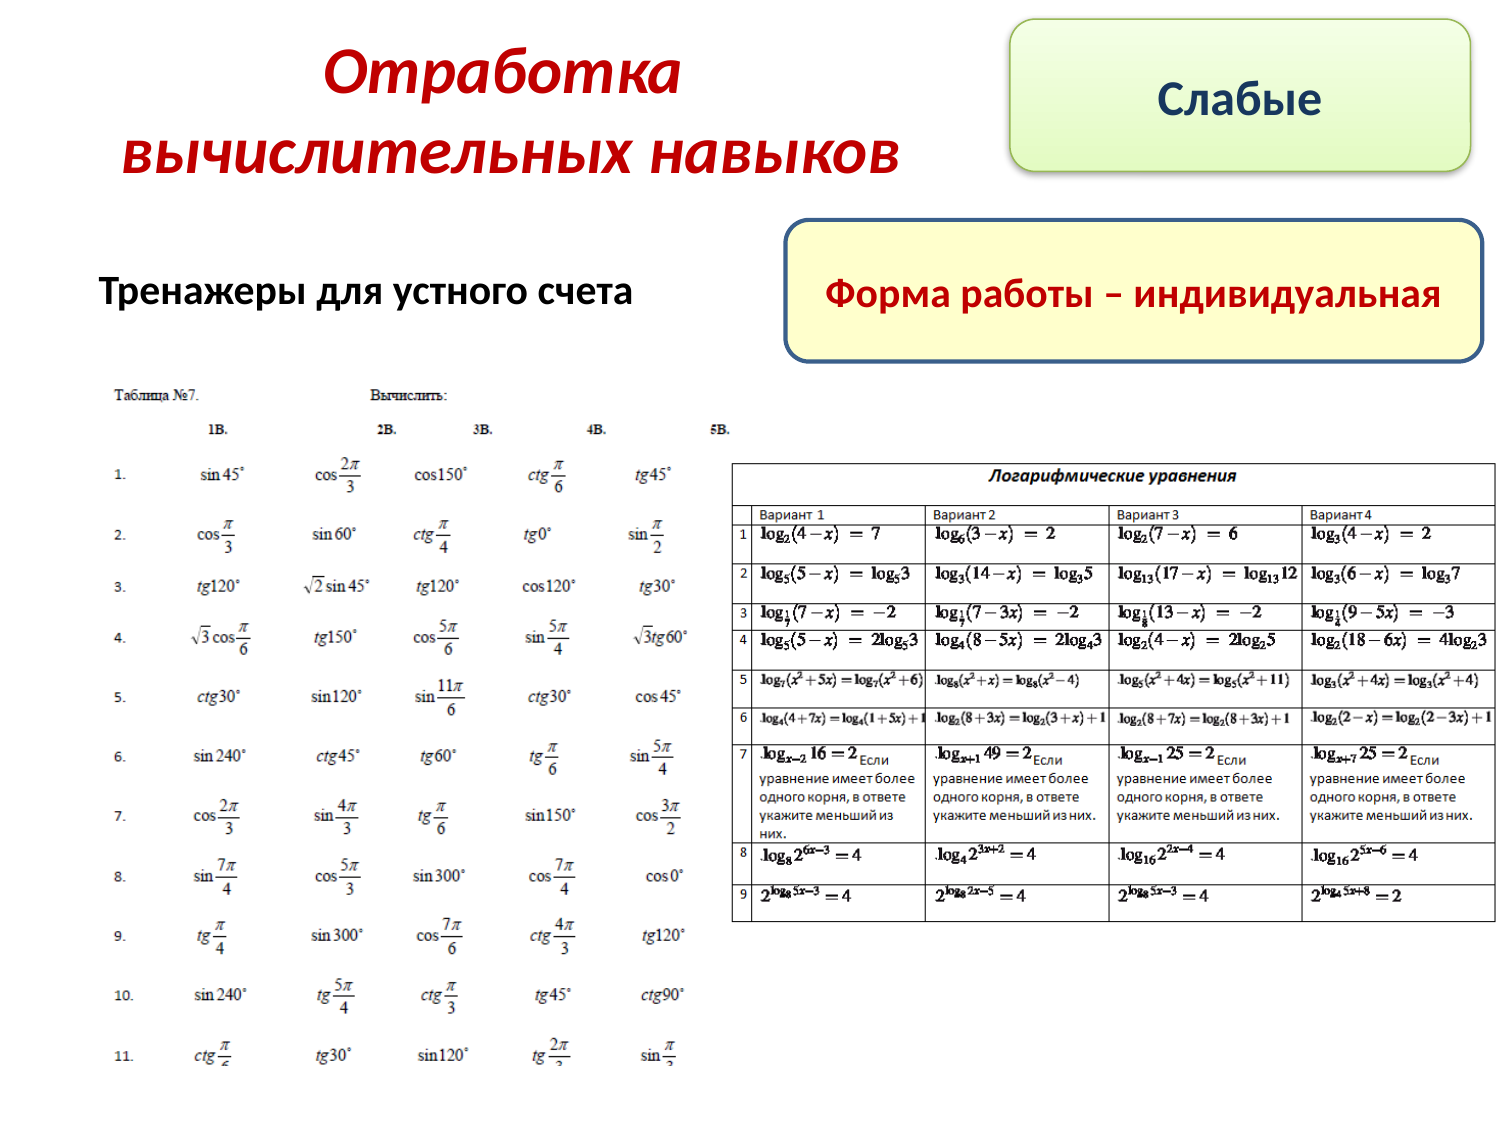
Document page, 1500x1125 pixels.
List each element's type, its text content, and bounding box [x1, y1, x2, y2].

text_box Отработка вычислительных навыков [0, 19, 1021, 138]
text_box Слабые [1009, 18, 1472, 173]
picture [76, 385, 1500, 1067]
text_box Форма работы – индивидуальная [783, 217, 1485, 364]
text_box Тренажеры для устного счета [64, 255, 668, 321]
